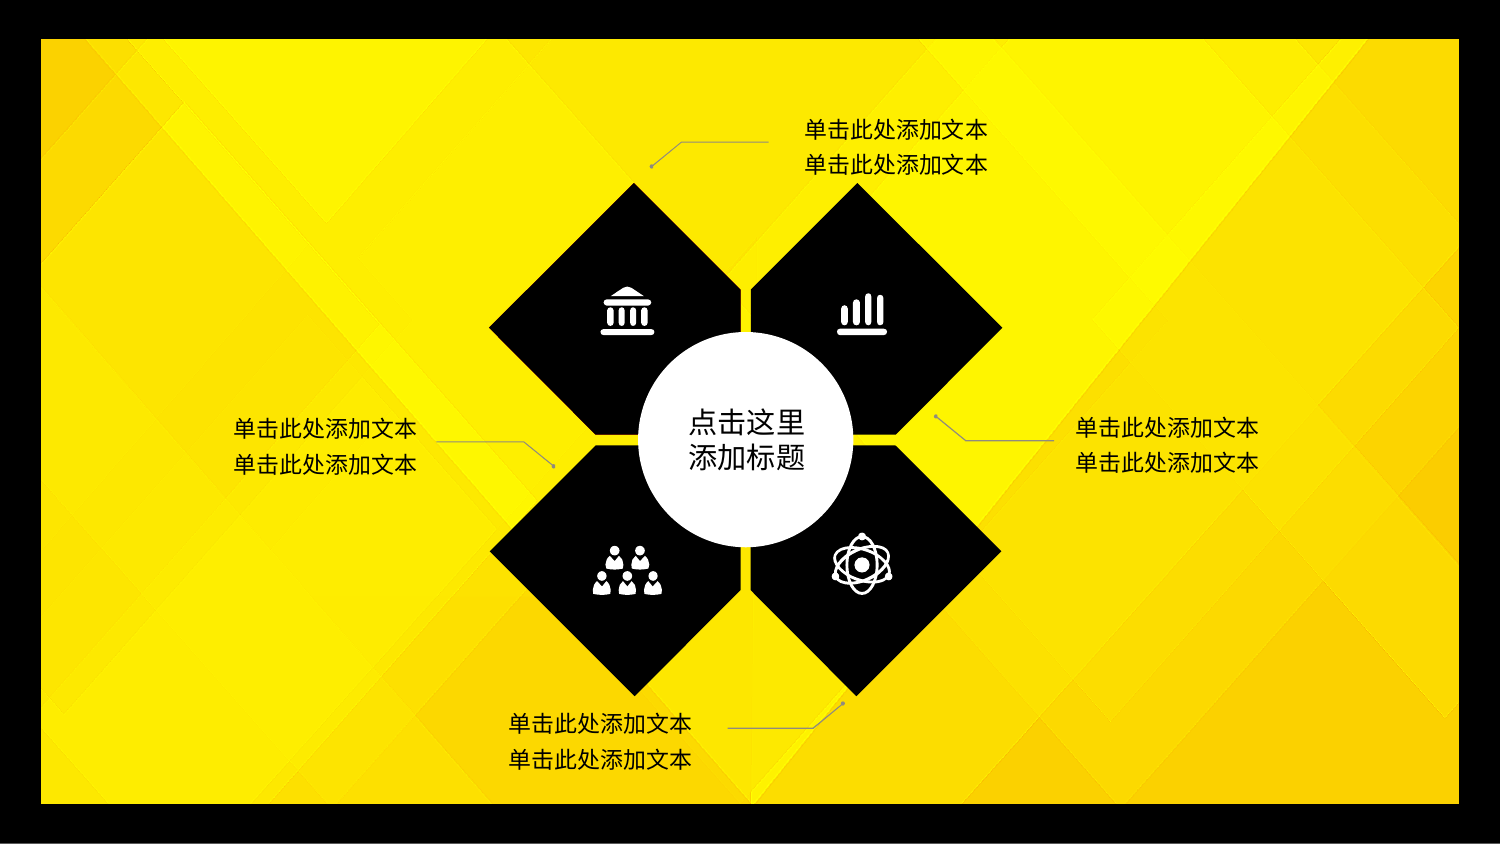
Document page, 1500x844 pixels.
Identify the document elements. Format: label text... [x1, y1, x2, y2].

text_box 单击此处添加文本单击此处添加文本 [495, 696, 706, 779]
picture [41, 39, 1459, 804]
text_box [488, 183, 741, 435]
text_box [836, 293, 888, 336]
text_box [600, 285, 655, 336]
text_box [750, 445, 1002, 697]
text_box [750, 185, 1003, 435]
text_box [638, 332, 854, 548]
text_box 点击这里 添加标题 [673, 396, 821, 482]
text_box 单击此处添加文本单击此处添加文本 [220, 401, 431, 484]
text_box 单击此处添加文本单击此处添加文本 [1062, 399, 1273, 483]
text_box [489, 445, 741, 696]
text_box 单击此处添加文本单击此处添加文本 [790, 101, 1002, 185]
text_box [592, 545, 663, 596]
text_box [830, 532, 894, 596]
